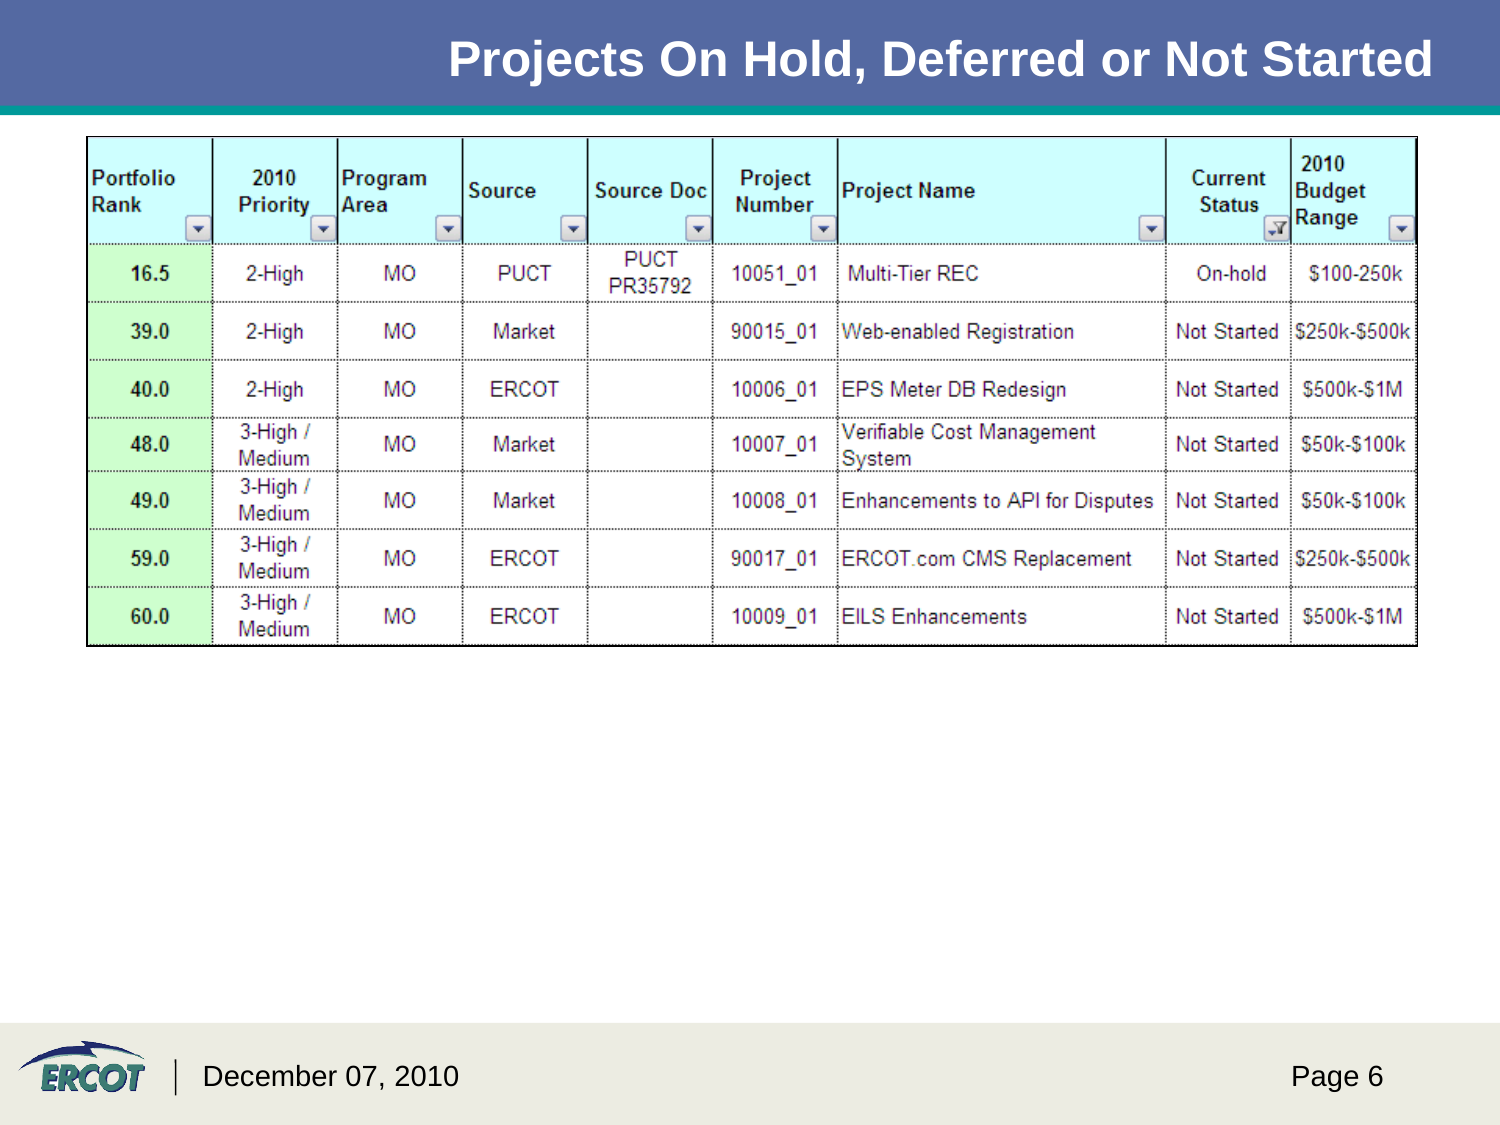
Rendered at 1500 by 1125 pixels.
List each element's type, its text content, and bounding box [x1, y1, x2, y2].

title Projects On Hold, Deferred or Not Started [24, 0, 1451, 113]
picture [87, 137, 1418, 646]
picture [10, 1031, 151, 1111]
